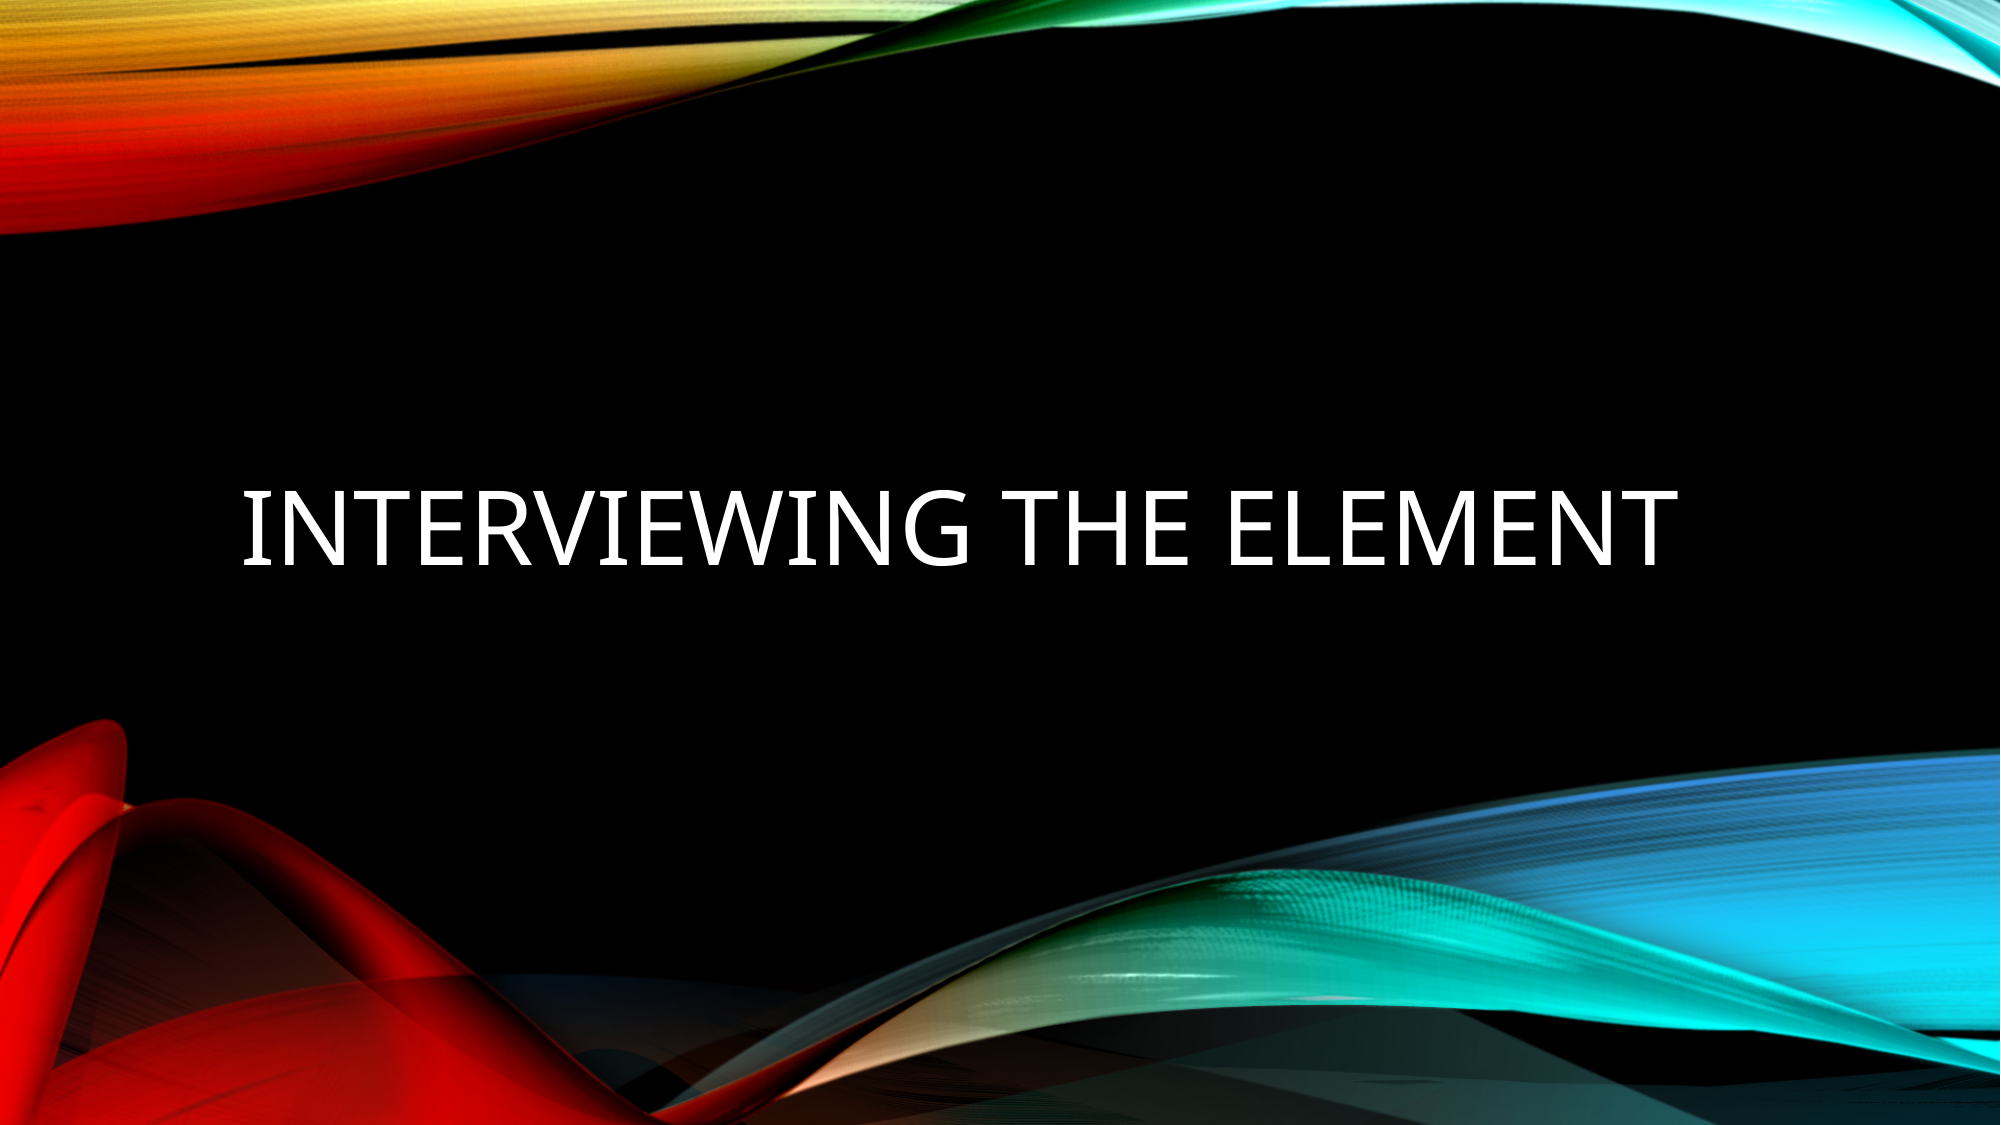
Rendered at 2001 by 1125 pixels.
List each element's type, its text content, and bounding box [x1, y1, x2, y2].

title Interviewing the element [225, 295, 1775, 596]
picture [0, 0, 2000, 237]
picture [0, 717, 2000, 1125]
